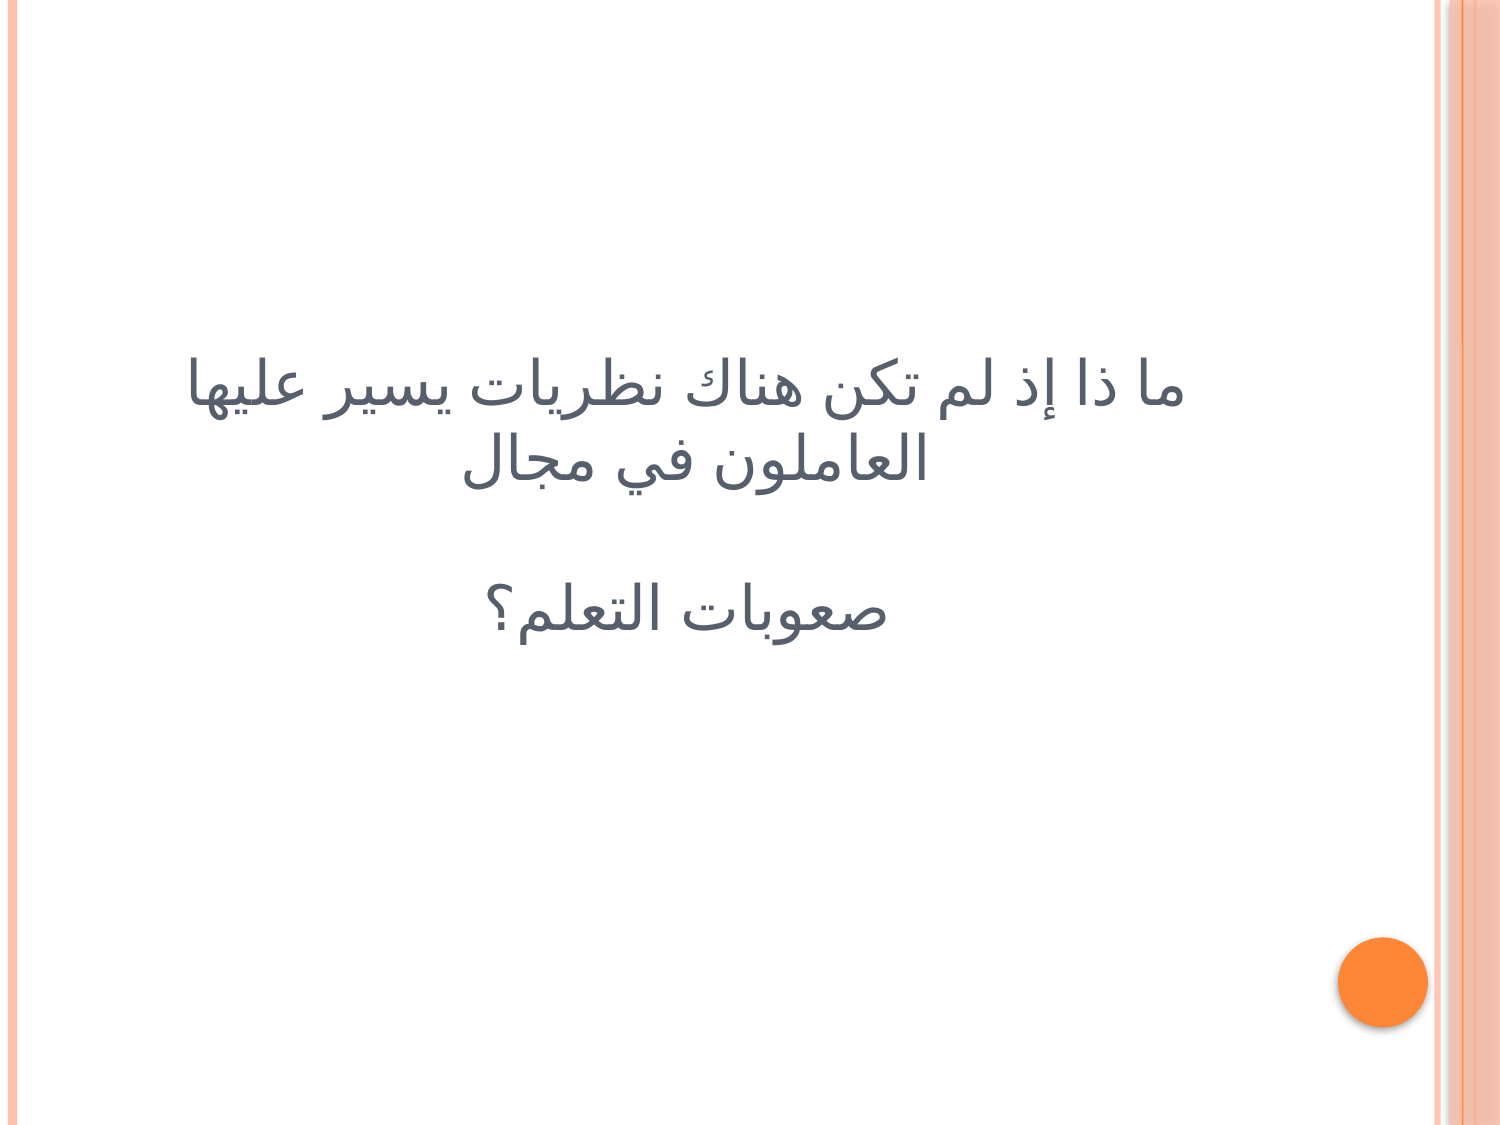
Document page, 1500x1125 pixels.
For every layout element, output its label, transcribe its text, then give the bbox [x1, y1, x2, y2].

title ما ذا إذ لم تكن هناك نظريات يسير عليها العاملون في مجال صعوبات التعلم؟ [75, 45, 1300, 650]
